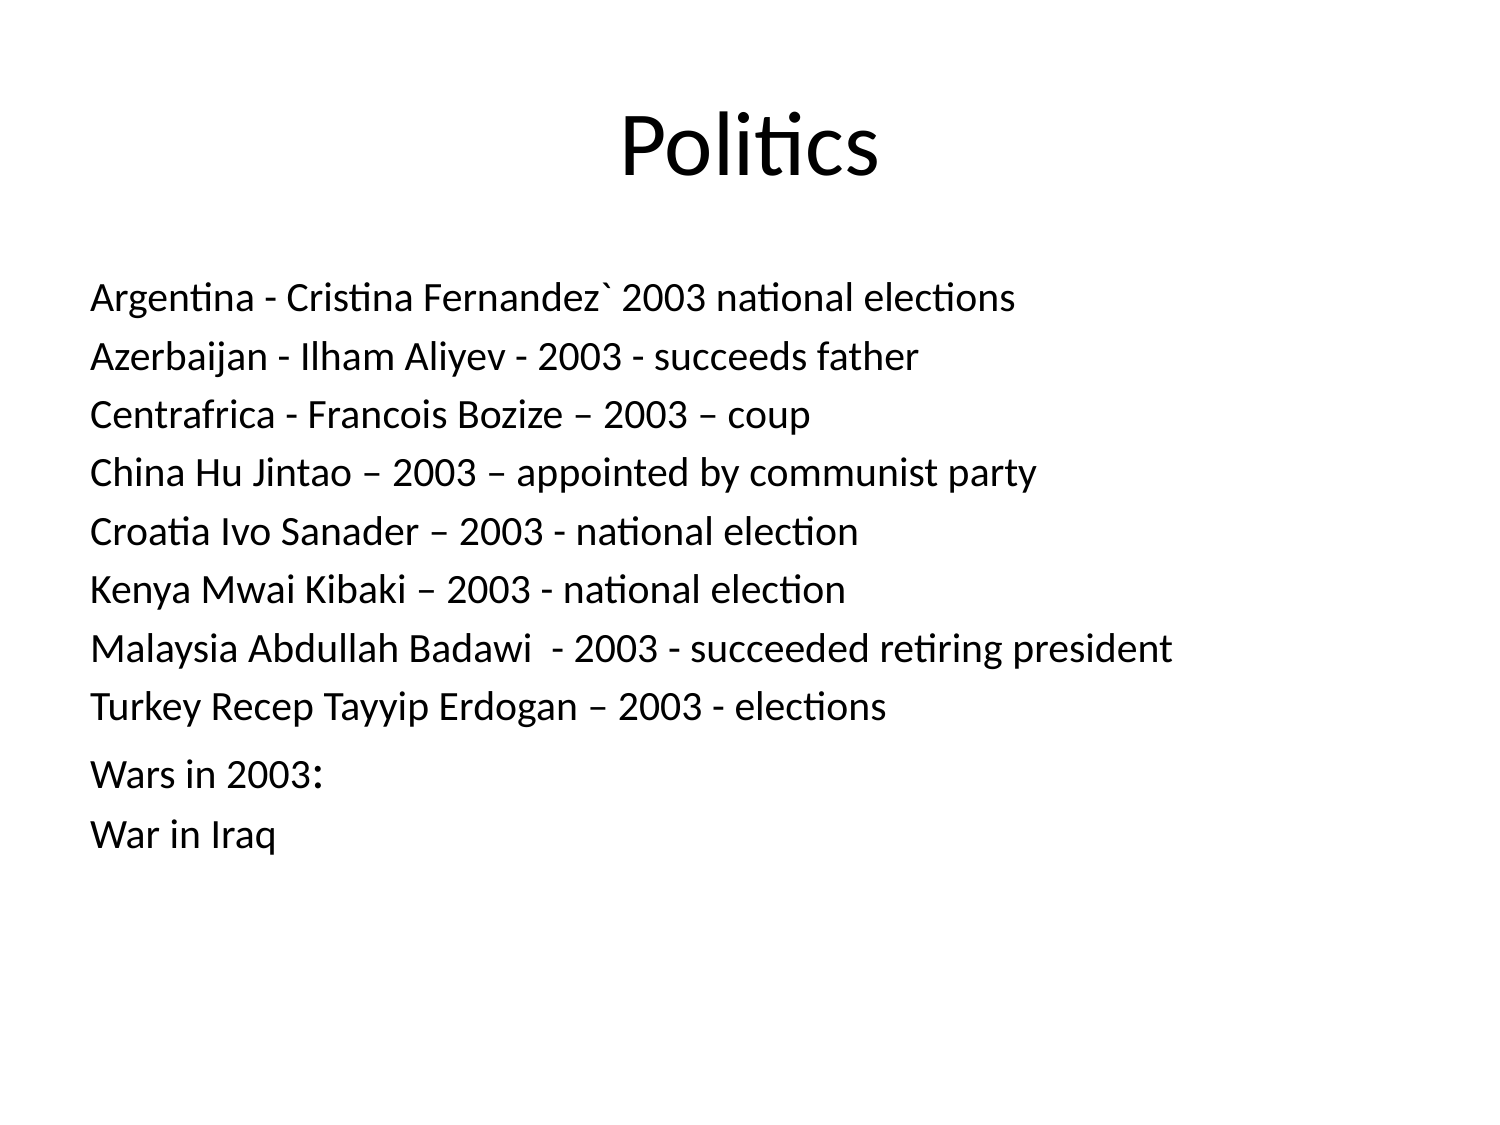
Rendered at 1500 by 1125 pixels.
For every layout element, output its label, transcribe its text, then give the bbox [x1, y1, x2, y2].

title Politics [75, 45, 1425, 233]
list Argentina - Cristina Fernandez` 2003 national elections Azerbaijan - Ilham Aliyev - 2003 - succeeds father Centrafrica - Francois Bozize – 2003 – coup China Hu Jintao – 2003 – appointed by communist party Croatia Ivo Sanader – 2003 - national election Kenya Mwai Kibaki – 2003 - national election Malaysia Abdullah Badawi - 2003 - succeeded retiring president Turkey Recep Tayyip Erdogan – 2003 - elections Wars in 2003: War in Iraq [75, 262, 1425, 1005]
